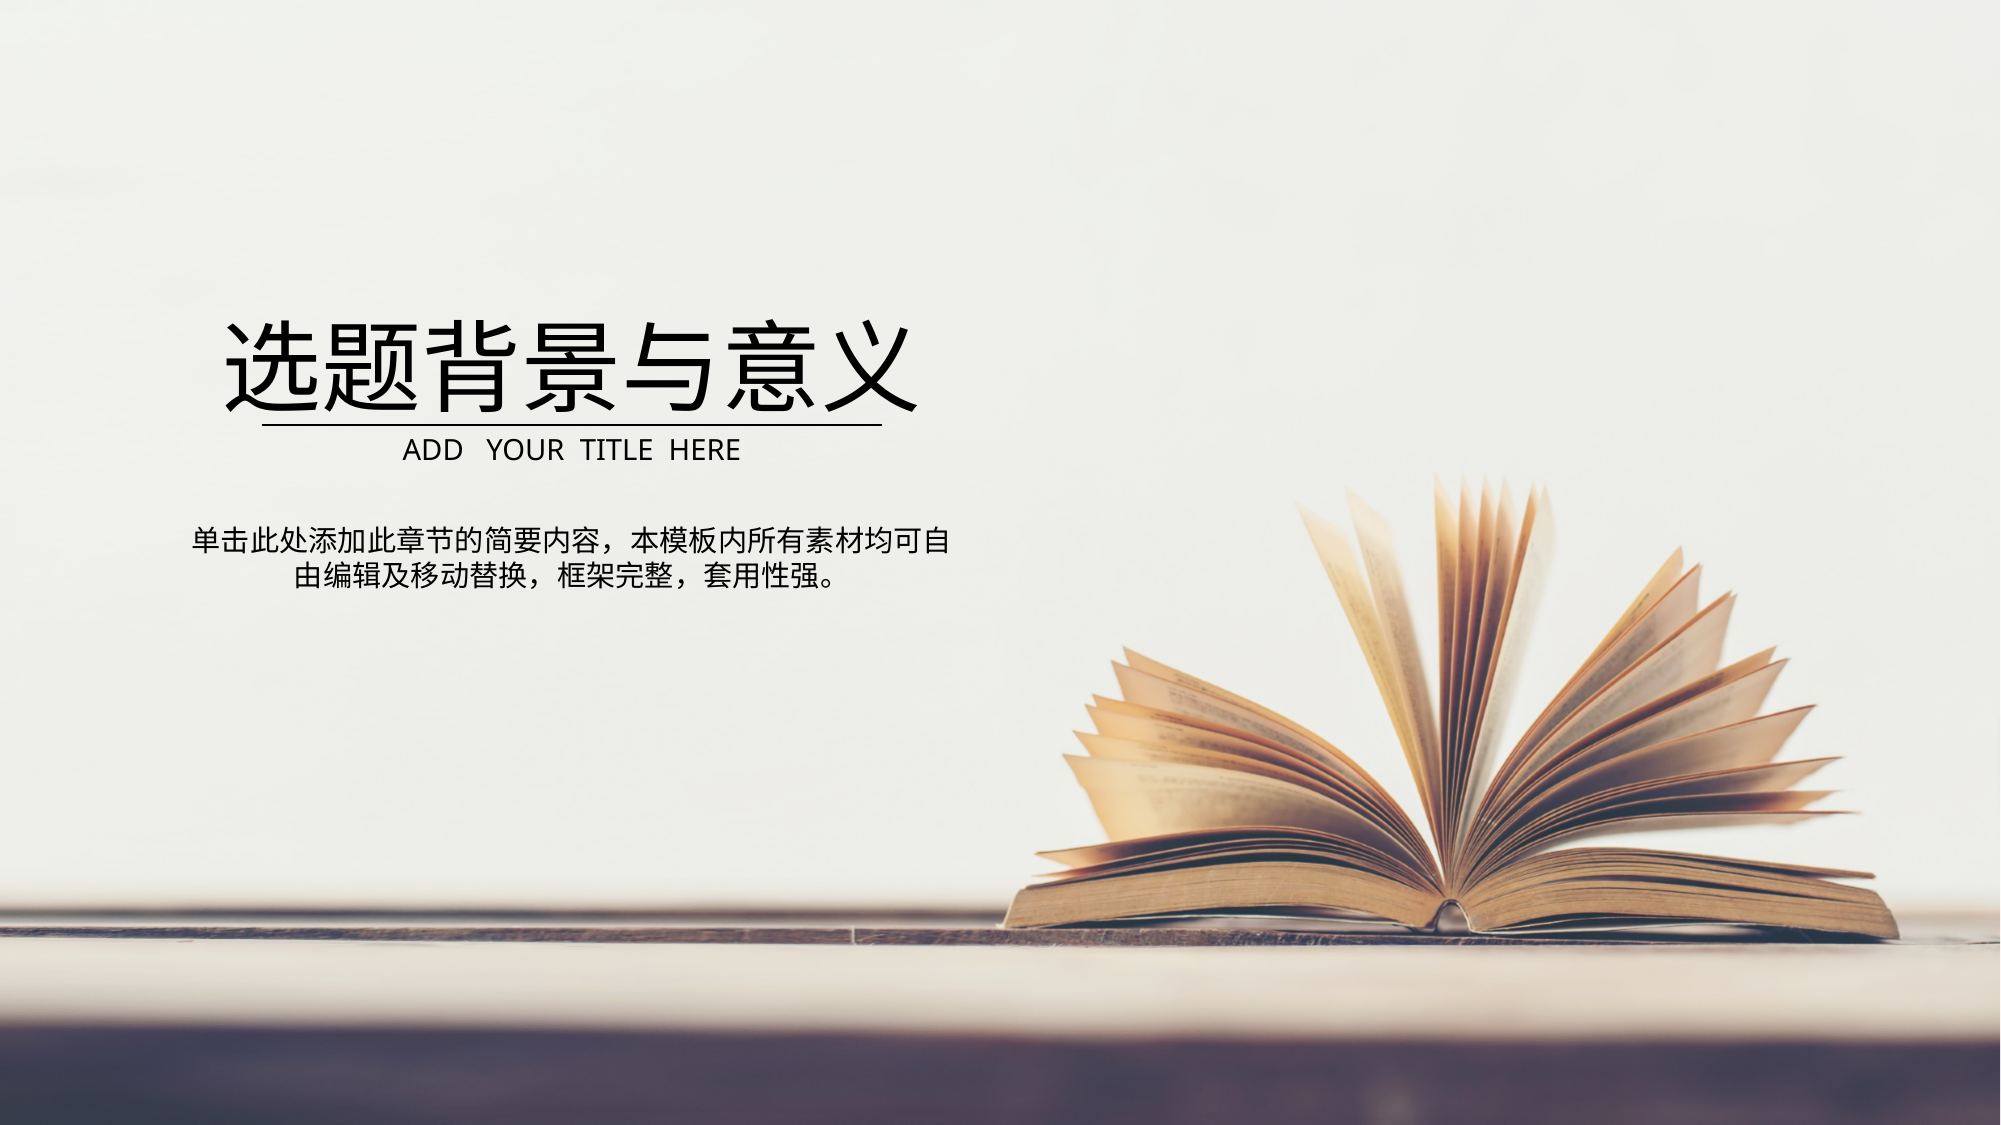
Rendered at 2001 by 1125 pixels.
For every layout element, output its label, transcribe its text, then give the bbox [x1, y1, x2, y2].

text_box ADD YOUR TITLE HERE [261, 425, 883, 474]
picture [0, 0, 2001, 1125]
text_box 单击此处添加此章节的简要内容，本模板内所有素材均可自由编辑及移动替换，框架完整，套用性强。 [166, 514, 978, 600]
text_box 选题背景与意义 [166, 297, 978, 433]
